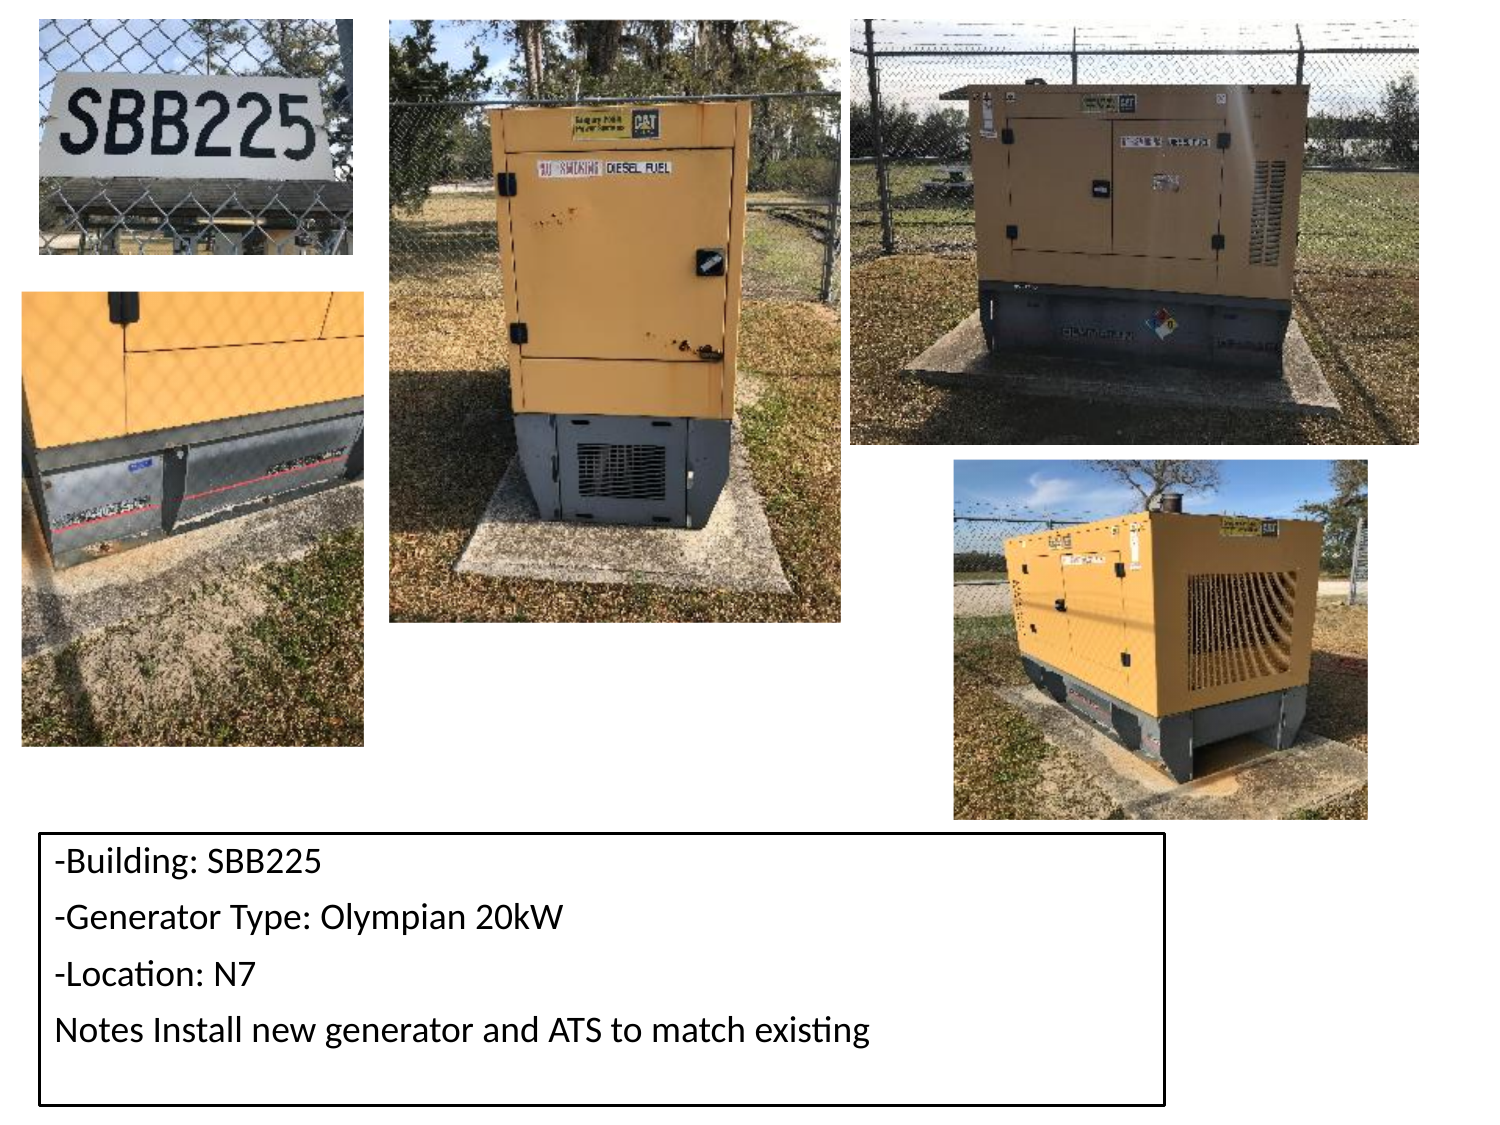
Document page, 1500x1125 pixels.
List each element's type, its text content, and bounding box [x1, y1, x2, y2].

picture [0, 19, 1419, 847]
text_box -Building: SBB225 -Generator Type: Olympian 20kW -Location: N7 Notes Install new generator and ATS to match existing [39, 833, 1165, 1106]
